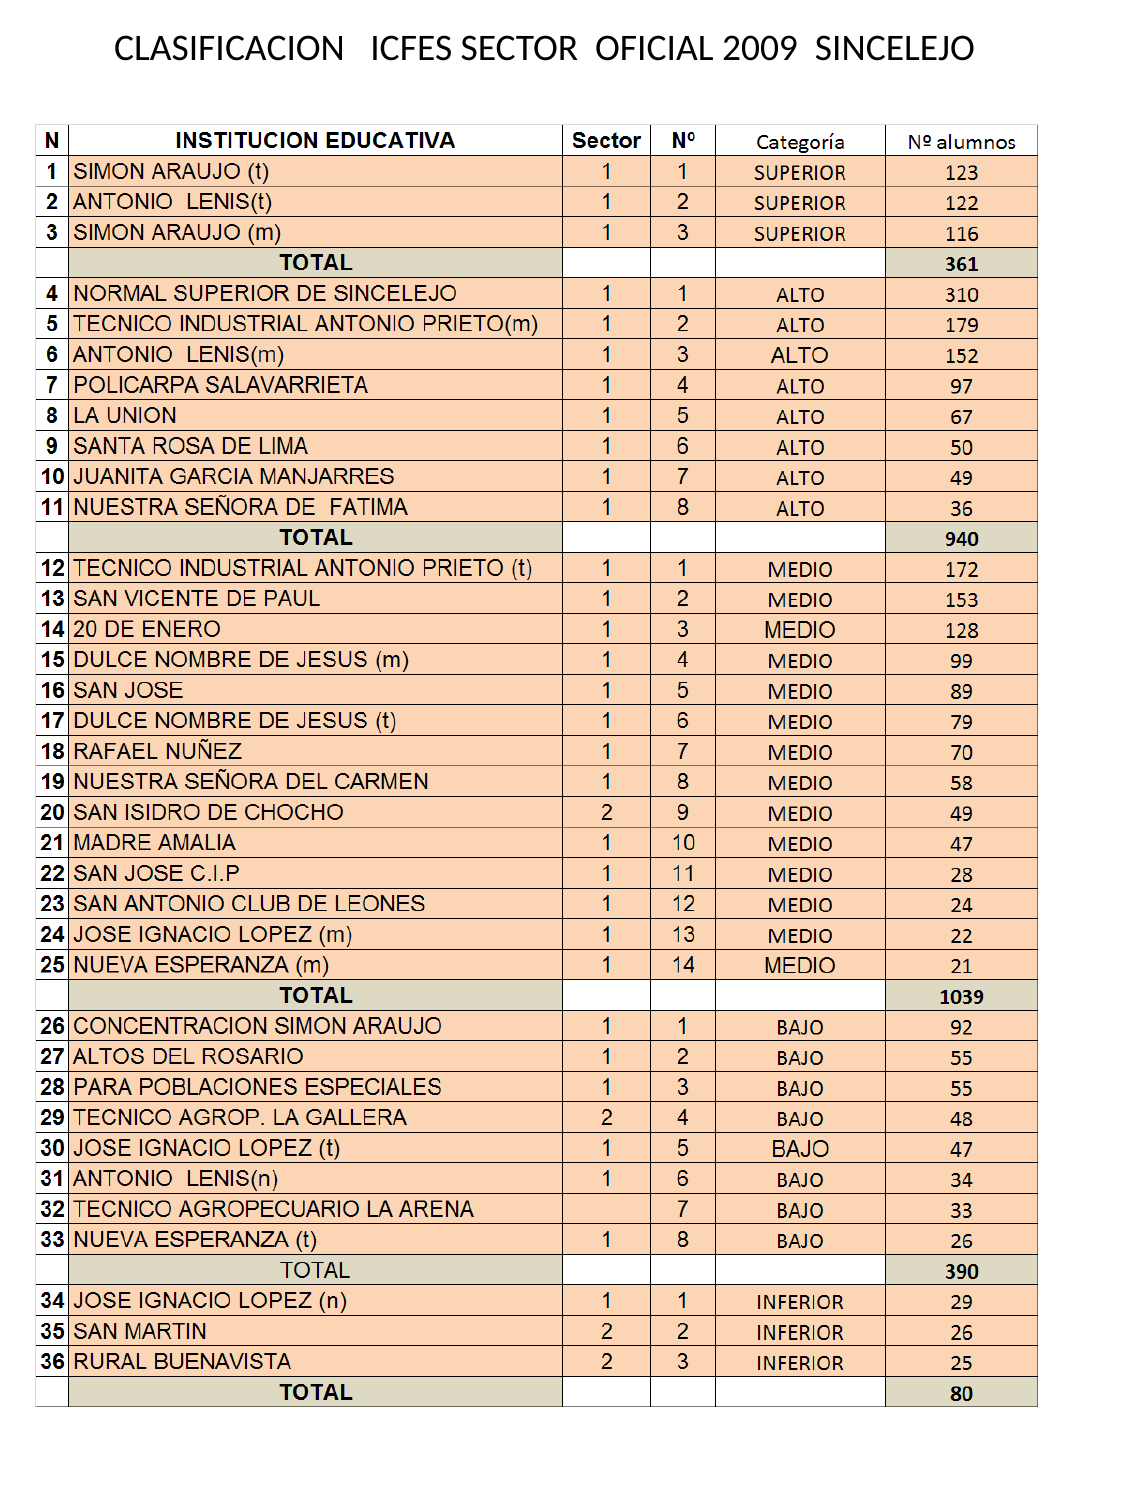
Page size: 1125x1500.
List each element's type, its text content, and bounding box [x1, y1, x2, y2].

picture [34, 124, 1038, 1407]
text_box CLASIFICACION ICFES SECTOR OFICIAL 2009 SINCELEJO [70, 15, 1020, 76]
